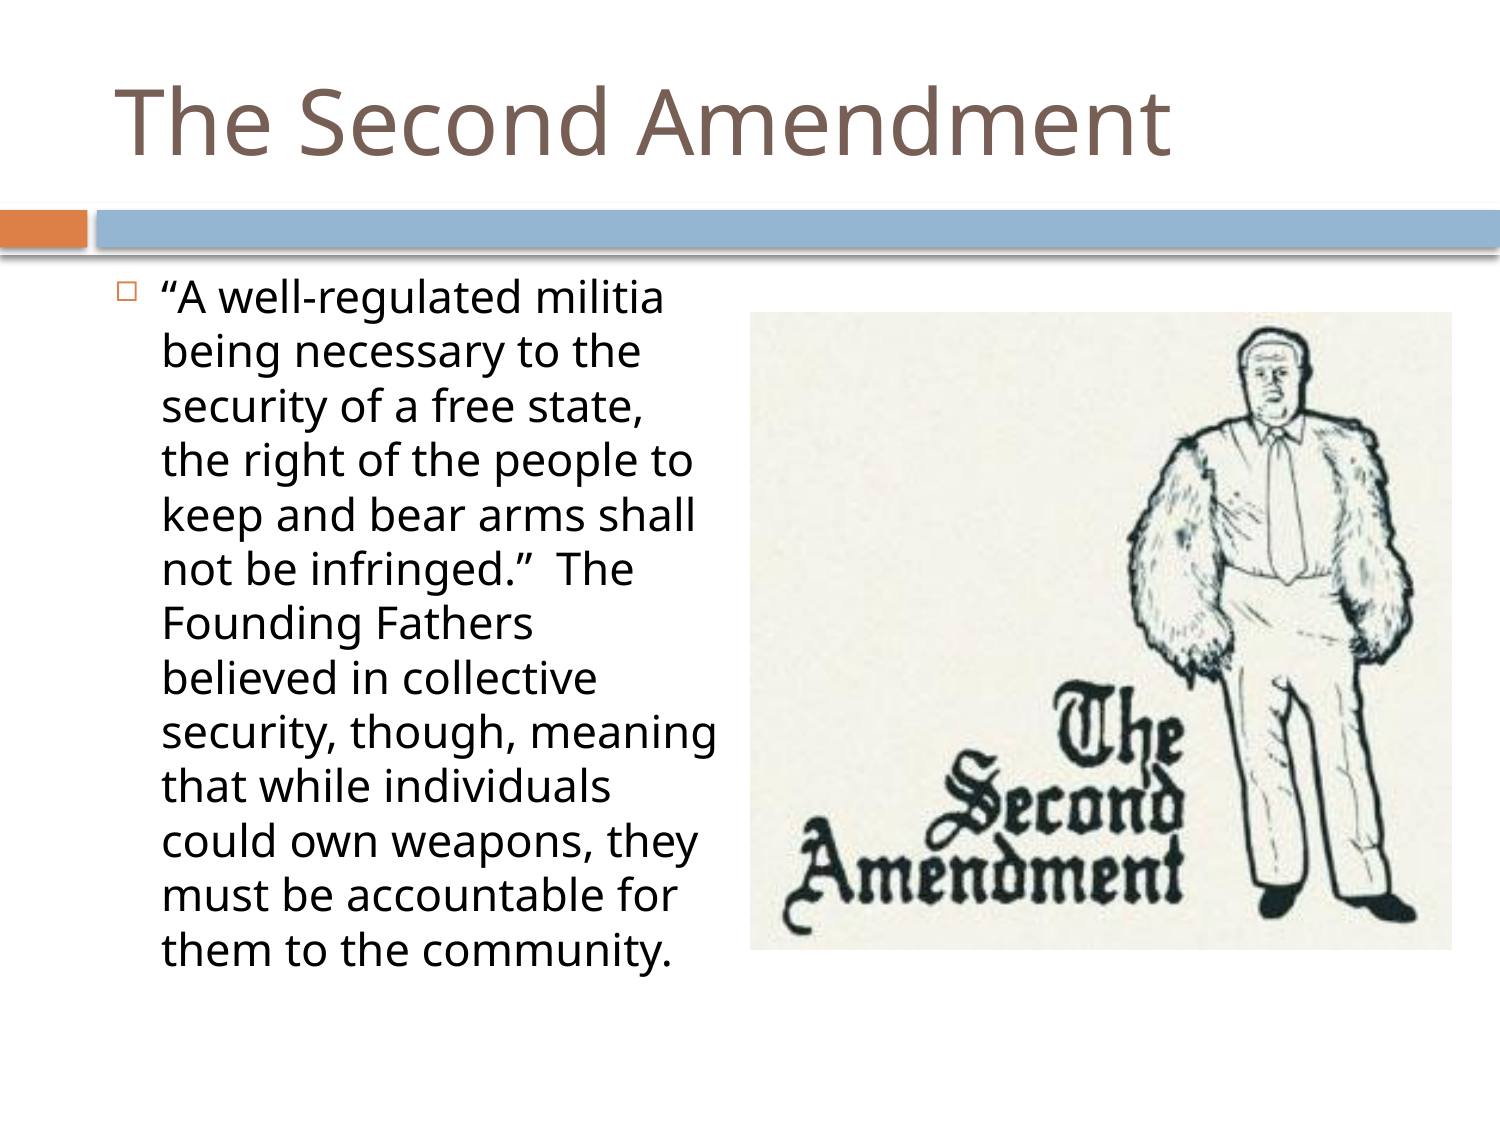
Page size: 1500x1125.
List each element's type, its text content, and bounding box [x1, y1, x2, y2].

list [749, 312, 1453, 951]
title The Second Amendment [99, 37, 1438, 200]
list “A well-regulated militia being necessary to the security of a free state, the right of the people to keep and bear arms shall not be infringed.” The Founding Fathers believed in collective security, though, meaning that while individuals could own weapons, they must be accountable for them to the community. [99, 260, 738, 1011]
